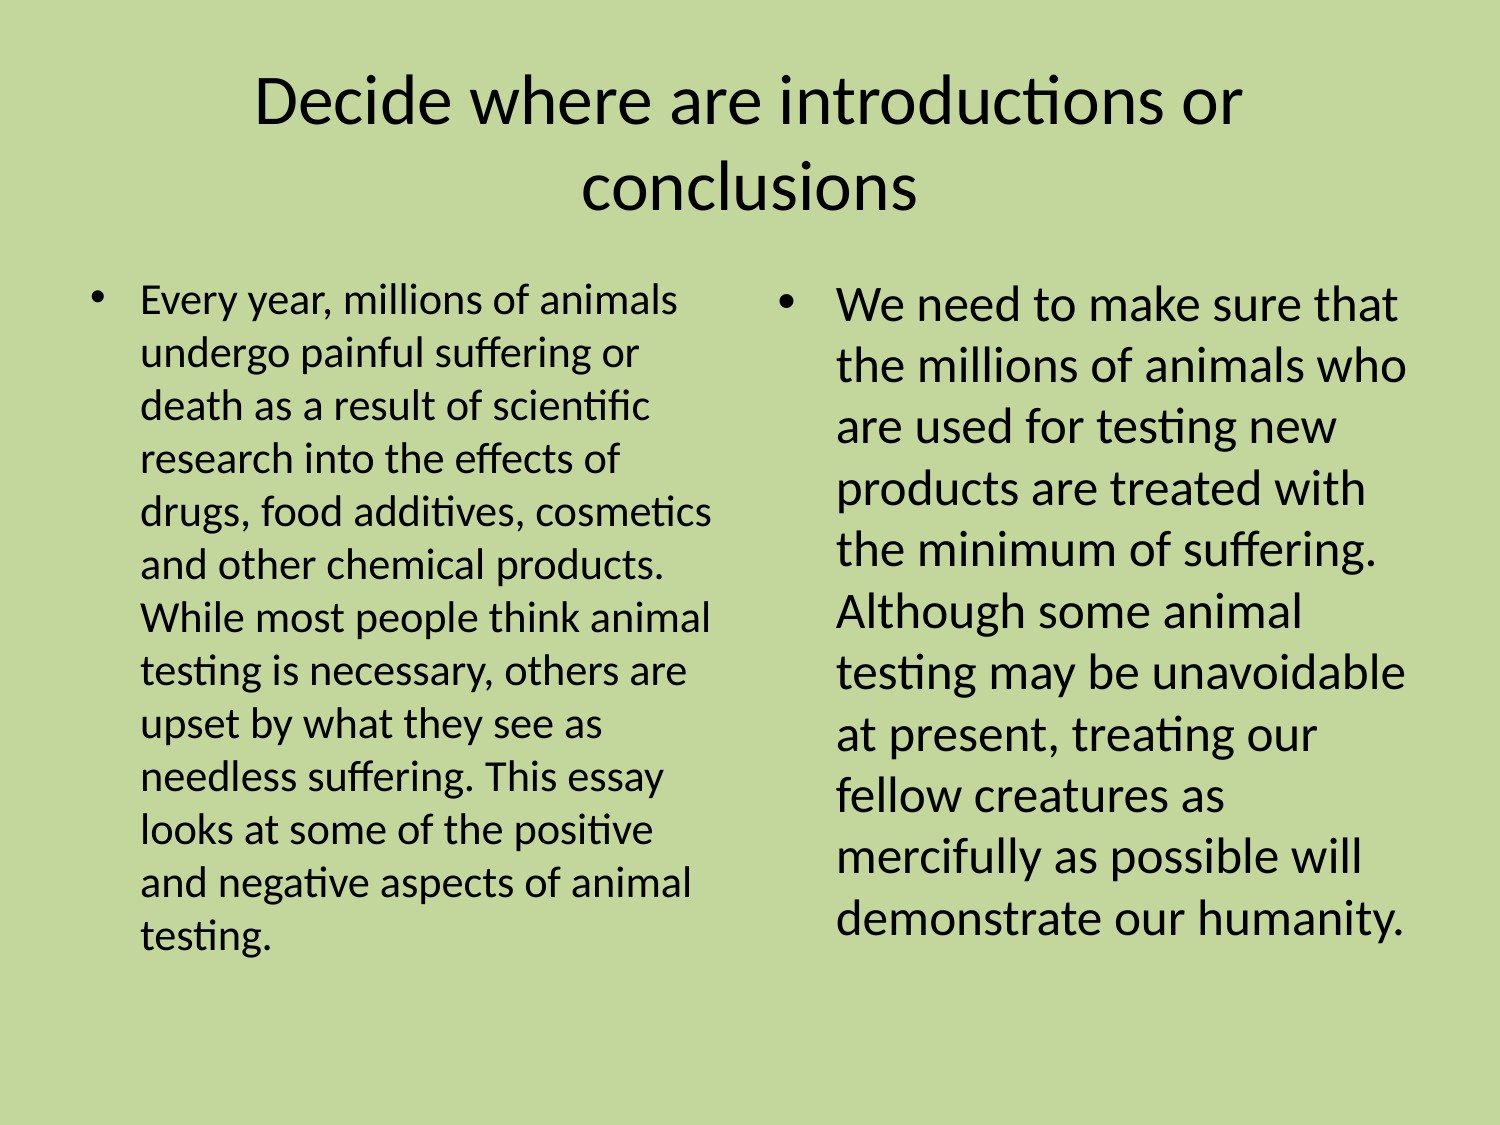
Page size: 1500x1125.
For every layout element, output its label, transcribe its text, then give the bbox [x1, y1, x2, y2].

list We need to make sure that the millions of animals who are used for testing new products are treated with the minimum of suffering. Although some animal testing may be unavoidable at present, treating our fellow creatures as mercifully as possible will demonstrate our humanity. [762, 262, 1425, 1005]
title Decide where are introductions or conclusions [75, 45, 1425, 233]
list Every year, millions of animals undergo painful suffering or death as a result of scientific research into the effects of drugs, food additives, cosmetics and other chemical products. While most people think animal testing is necessary, others are upset by what they see as needless suffering. This essay looks at some of the positive and negative aspects of animal testing. [75, 262, 738, 1005]
